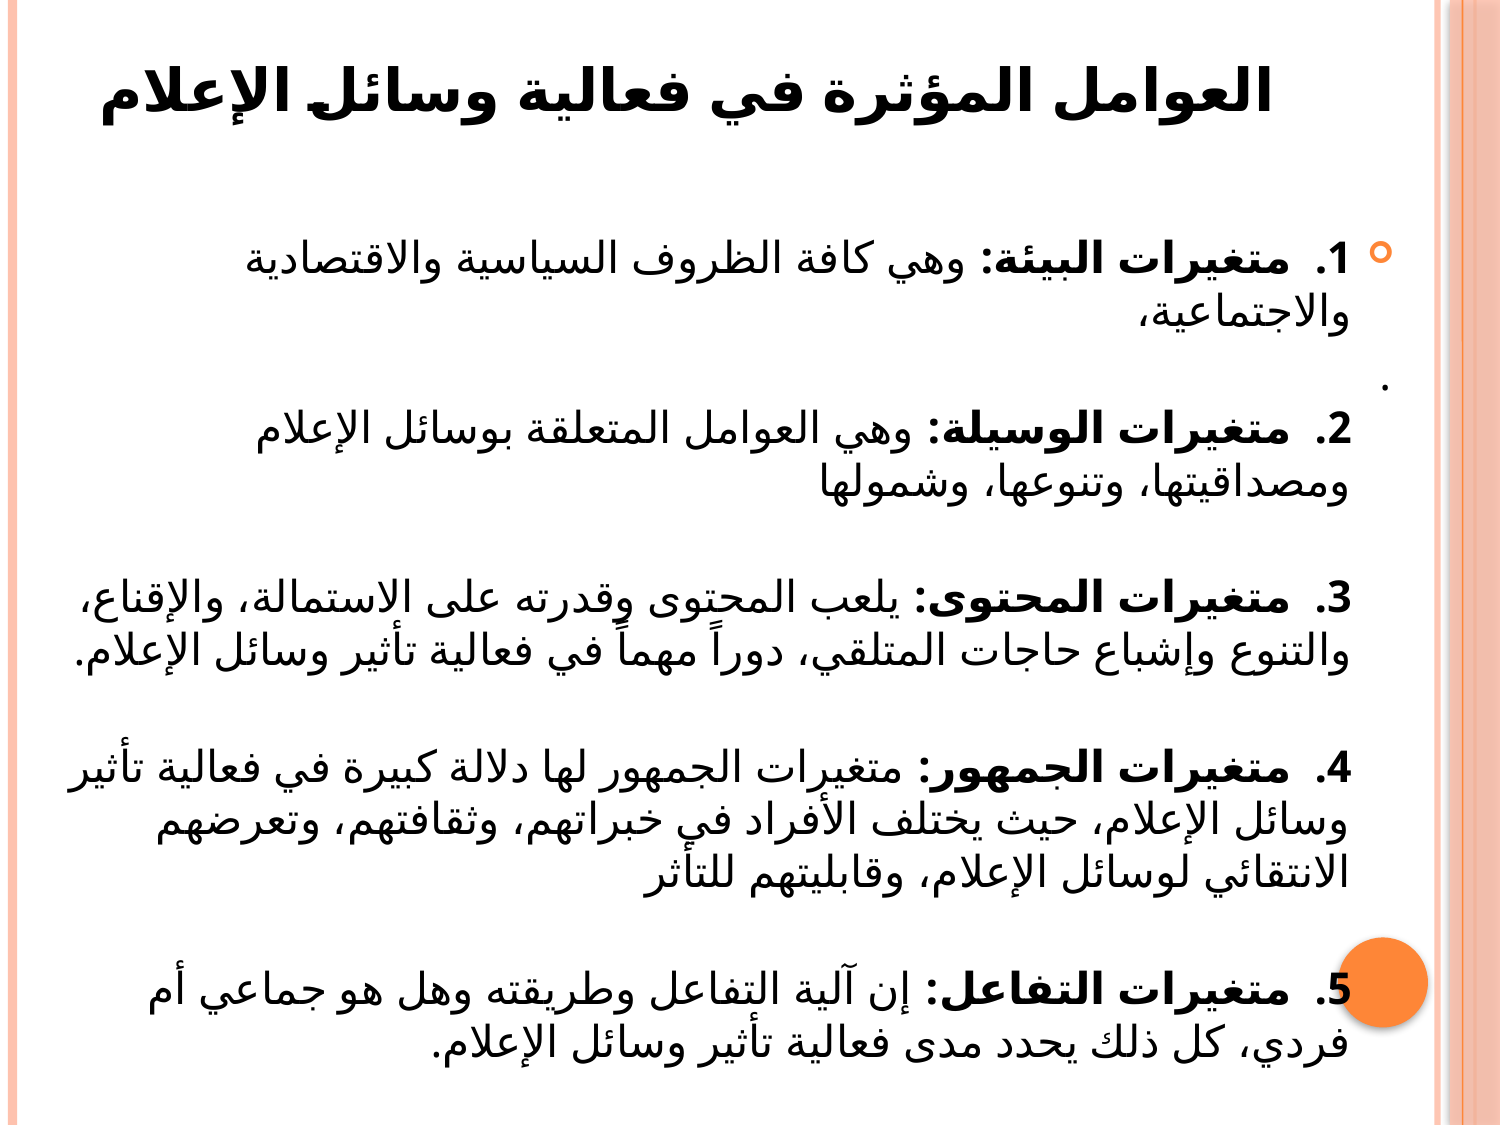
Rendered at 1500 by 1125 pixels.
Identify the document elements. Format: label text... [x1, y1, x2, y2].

title العوامل المؤثرة في فعالية وسائل الإعلام [75, 45, 1300, 200]
list 1. متغيرات البيئة: وهي كافة الظروف السياسية والاقتصادية والاجتماعية، . 2. متغيرات الوسيلة: وهي العوامل المتعلقة بوسائل الإعلام ومصداقيتها، وتنوعها، وشمولها 3. متغيرات المحتوى: يلعب المحتوى وقدرته على الاستمالة، والإقناع، والتنوع وإشباع حاجات المتلقي، دوراً مهماً في فعالية تأثير وسائل الإعلام. 4. متغيرات الجمهور: متغيرات الجمهور لها دلالة كبيرة في فعالية تأثير وسائل الإعلام، حيث يختلف الأفراد في خبراتهم، وثقافتهم، وتعرضهم الانتقائي لوسائل الإعلام، وقابليتهم للتأثر 5. متغيرات التفاعل: إن آلية التفاعل وطريقته وهل هو جماعي أم فردي، كل ذلك يحدد مدى فعالية تأثير وسائل الإعلام. [35, 222, 1407, 1090]
